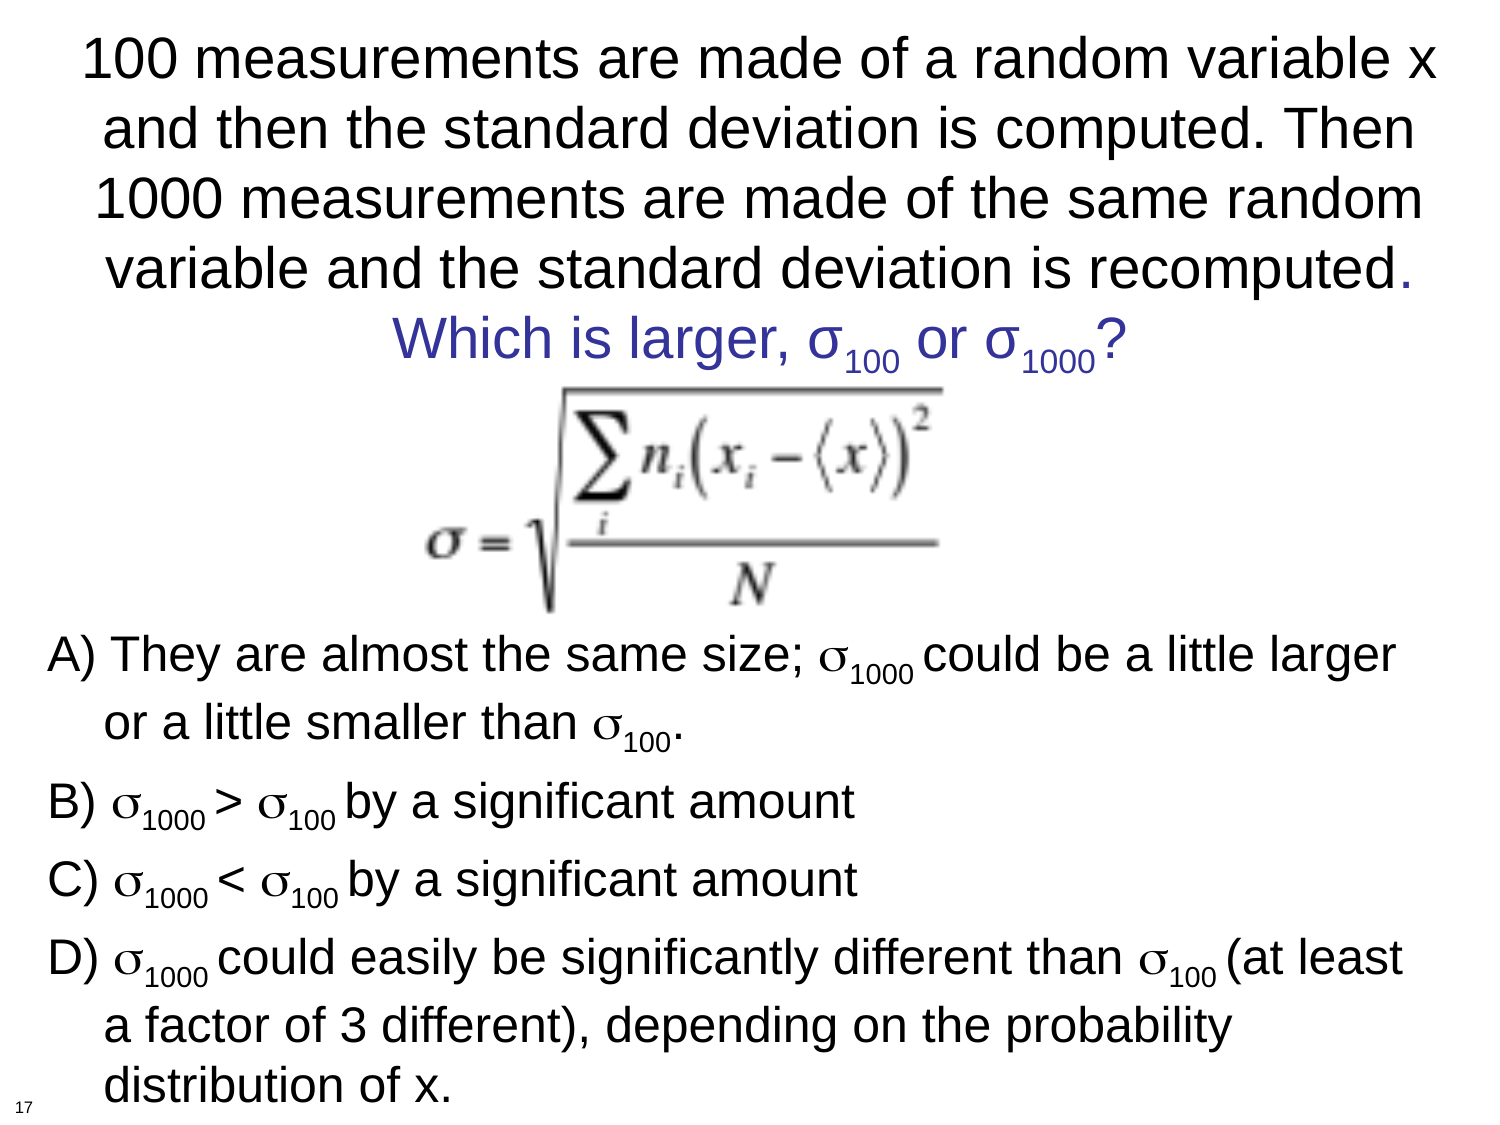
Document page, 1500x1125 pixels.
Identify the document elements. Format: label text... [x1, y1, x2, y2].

text_box 17 [0, 1089, 50, 1125]
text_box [419, 385, 948, 618]
title 100 measurements are made of a random variable x and then the standard deviation is computed. Then 1000 measurements are made of the same random variable and the standard deviation is recomputed. Which is larger, σ100 or σ1000? [42, 23, 1478, 378]
list A) They are almost the same size; s1000 could be a little larger or a little smaller than s100. B) s1000 > s100 by a significant amount C) s1000 < s100 by a significant amount D) s1000 could easily be significantly different than s100 (at least a factor of 3 different), depending on the probability distribution of x. [32, 614, 1459, 1101]
